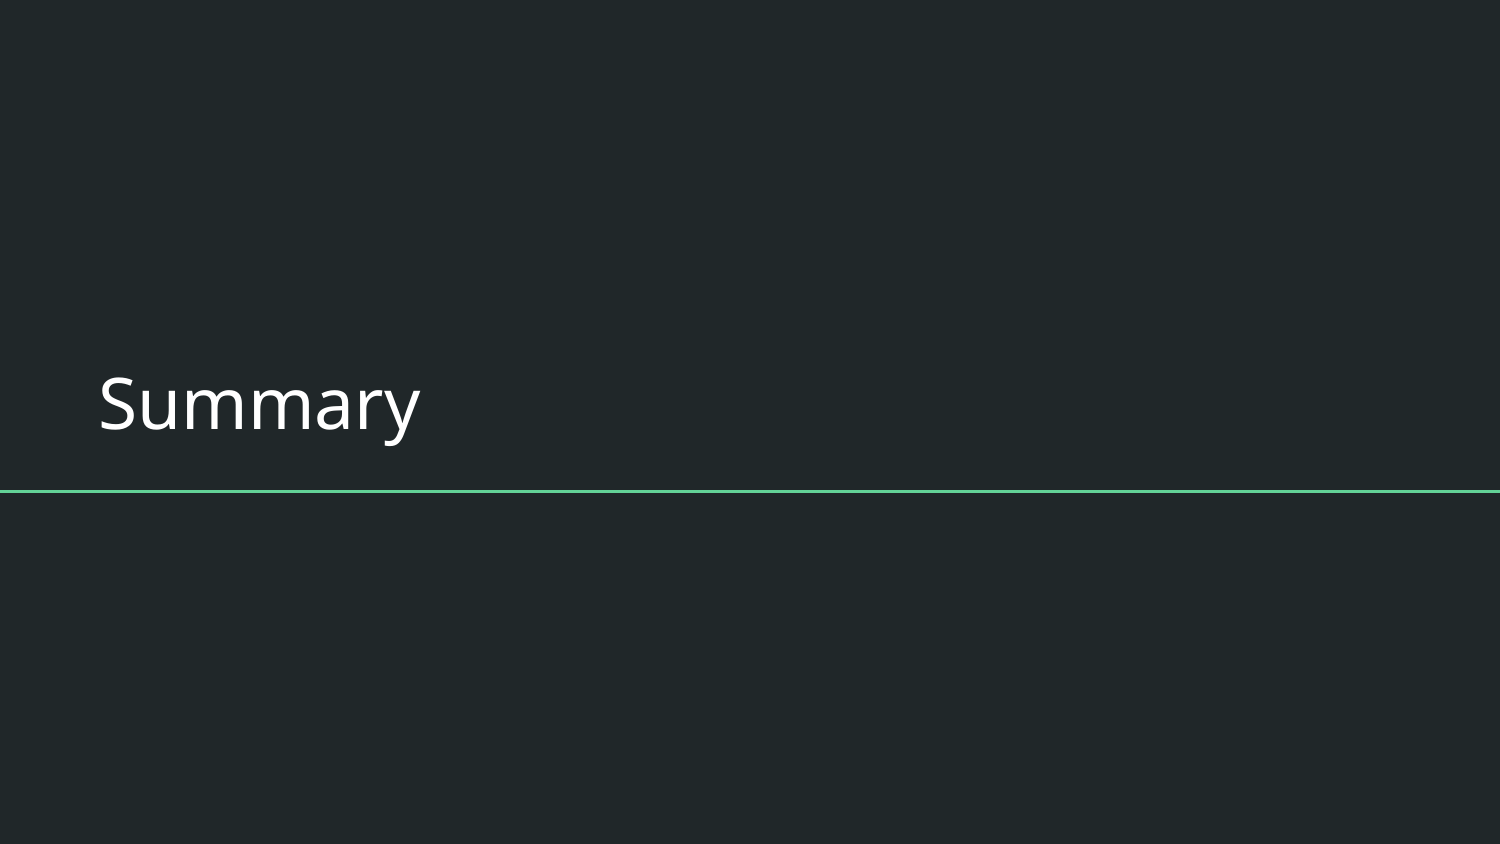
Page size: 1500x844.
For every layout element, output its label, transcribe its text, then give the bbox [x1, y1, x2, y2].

title Summary [83, 337, 1417, 466]
